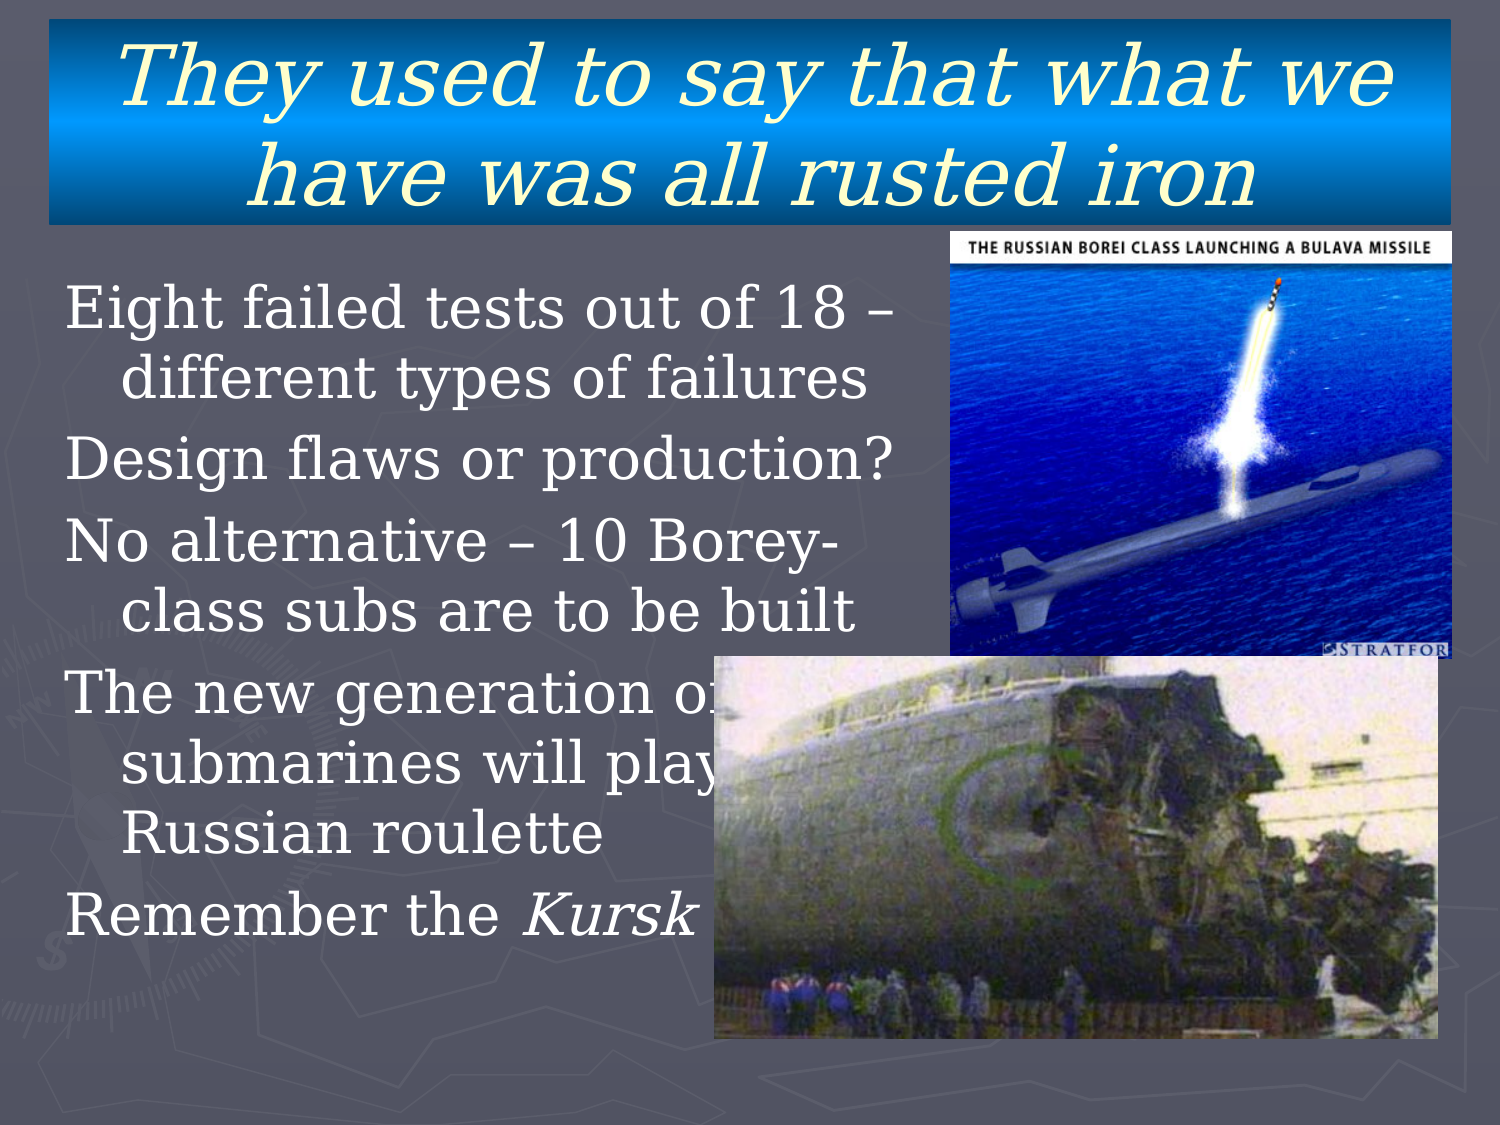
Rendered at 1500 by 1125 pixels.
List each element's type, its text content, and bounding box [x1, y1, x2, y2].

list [950, 231, 1452, 660]
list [714, 656, 1438, 1039]
title They used to say that what we have was all rusted iron [49, 18, 1451, 226]
list Eight failed tests out of 18 – different types of failures Design flaws or production? No alternative – 10 Borey-class subs are to be built The new generation of submarines will play Russian roulette Remember the Kursk [49, 262, 928, 1001]
